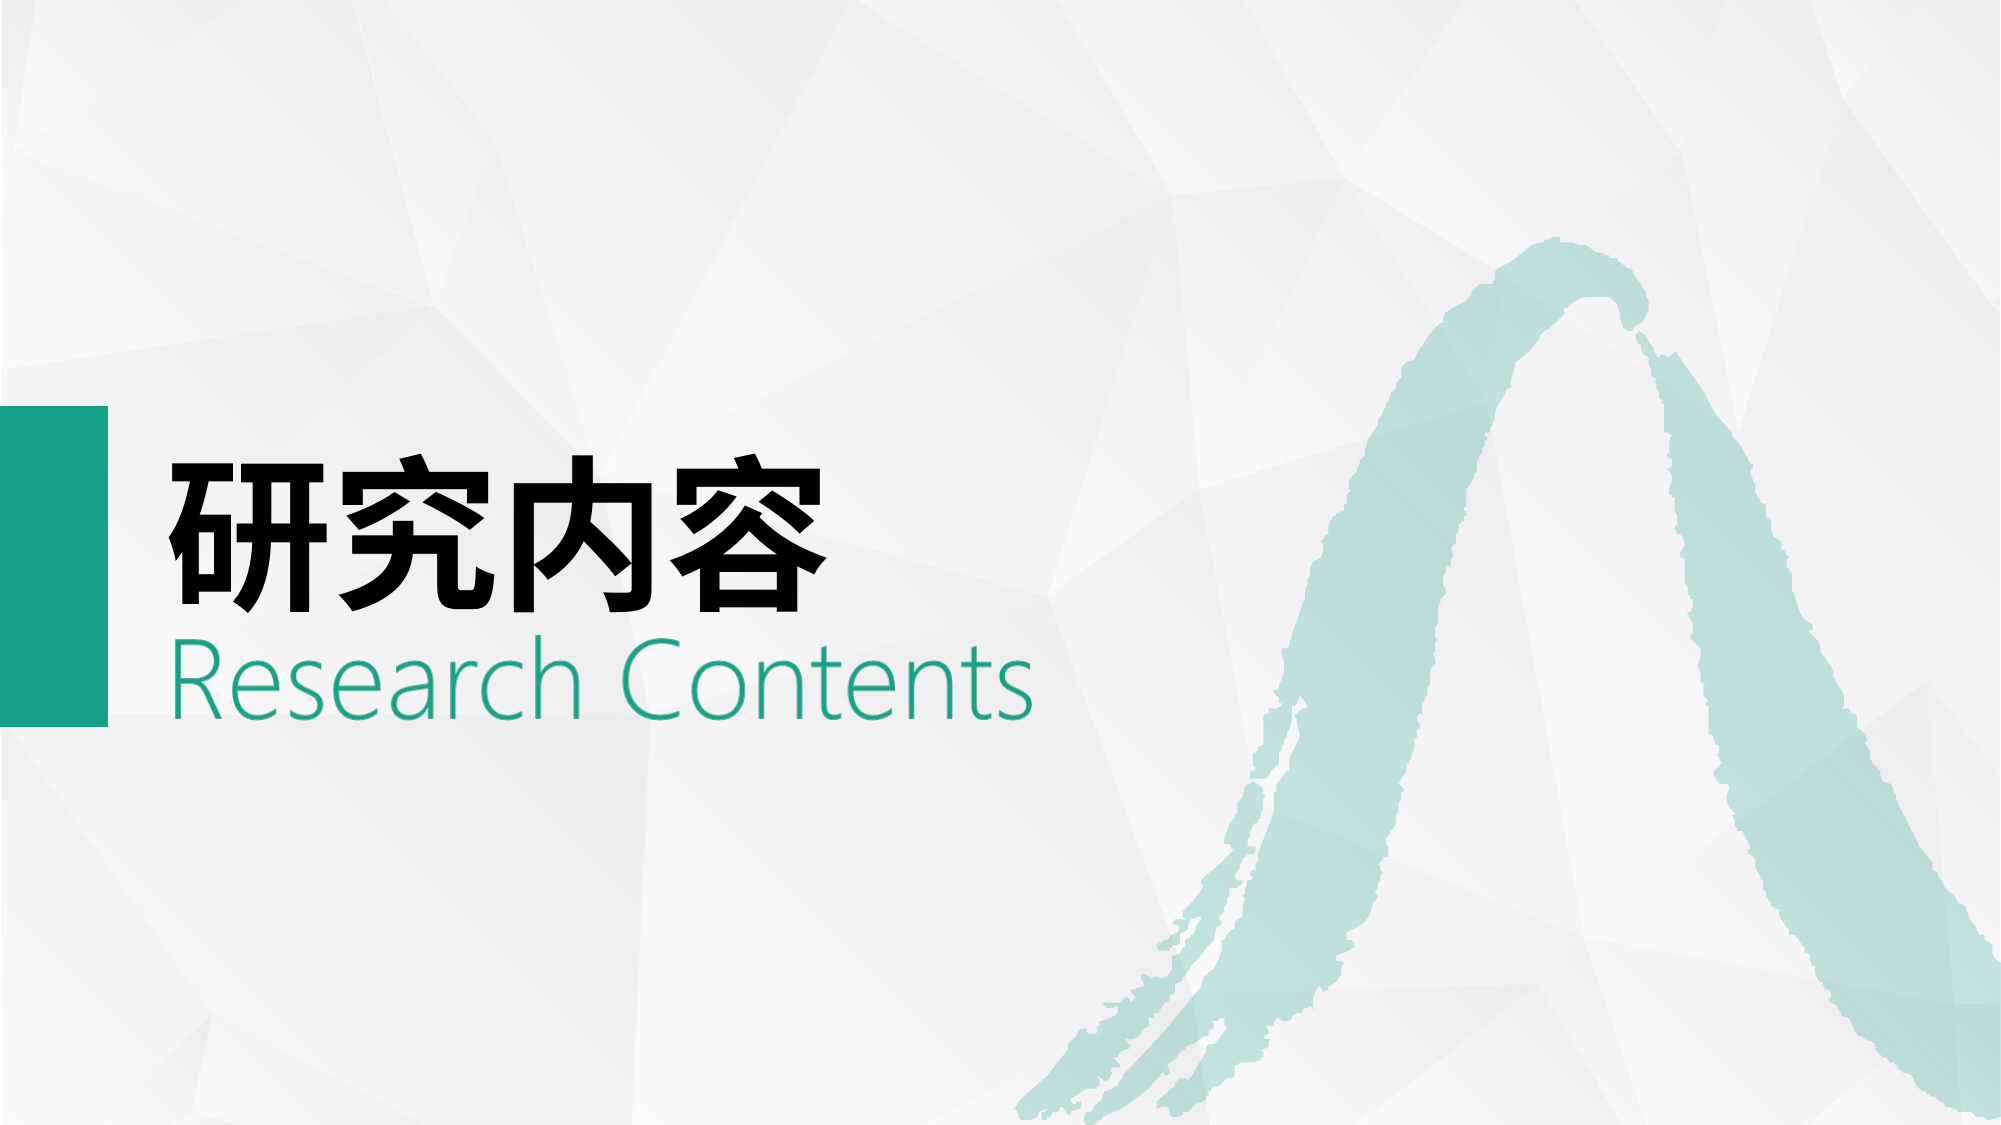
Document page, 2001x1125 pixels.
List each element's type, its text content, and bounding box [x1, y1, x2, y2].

picture [0, 0, 2001, 1125]
list 研究内容 [151, 445, 1864, 647]
